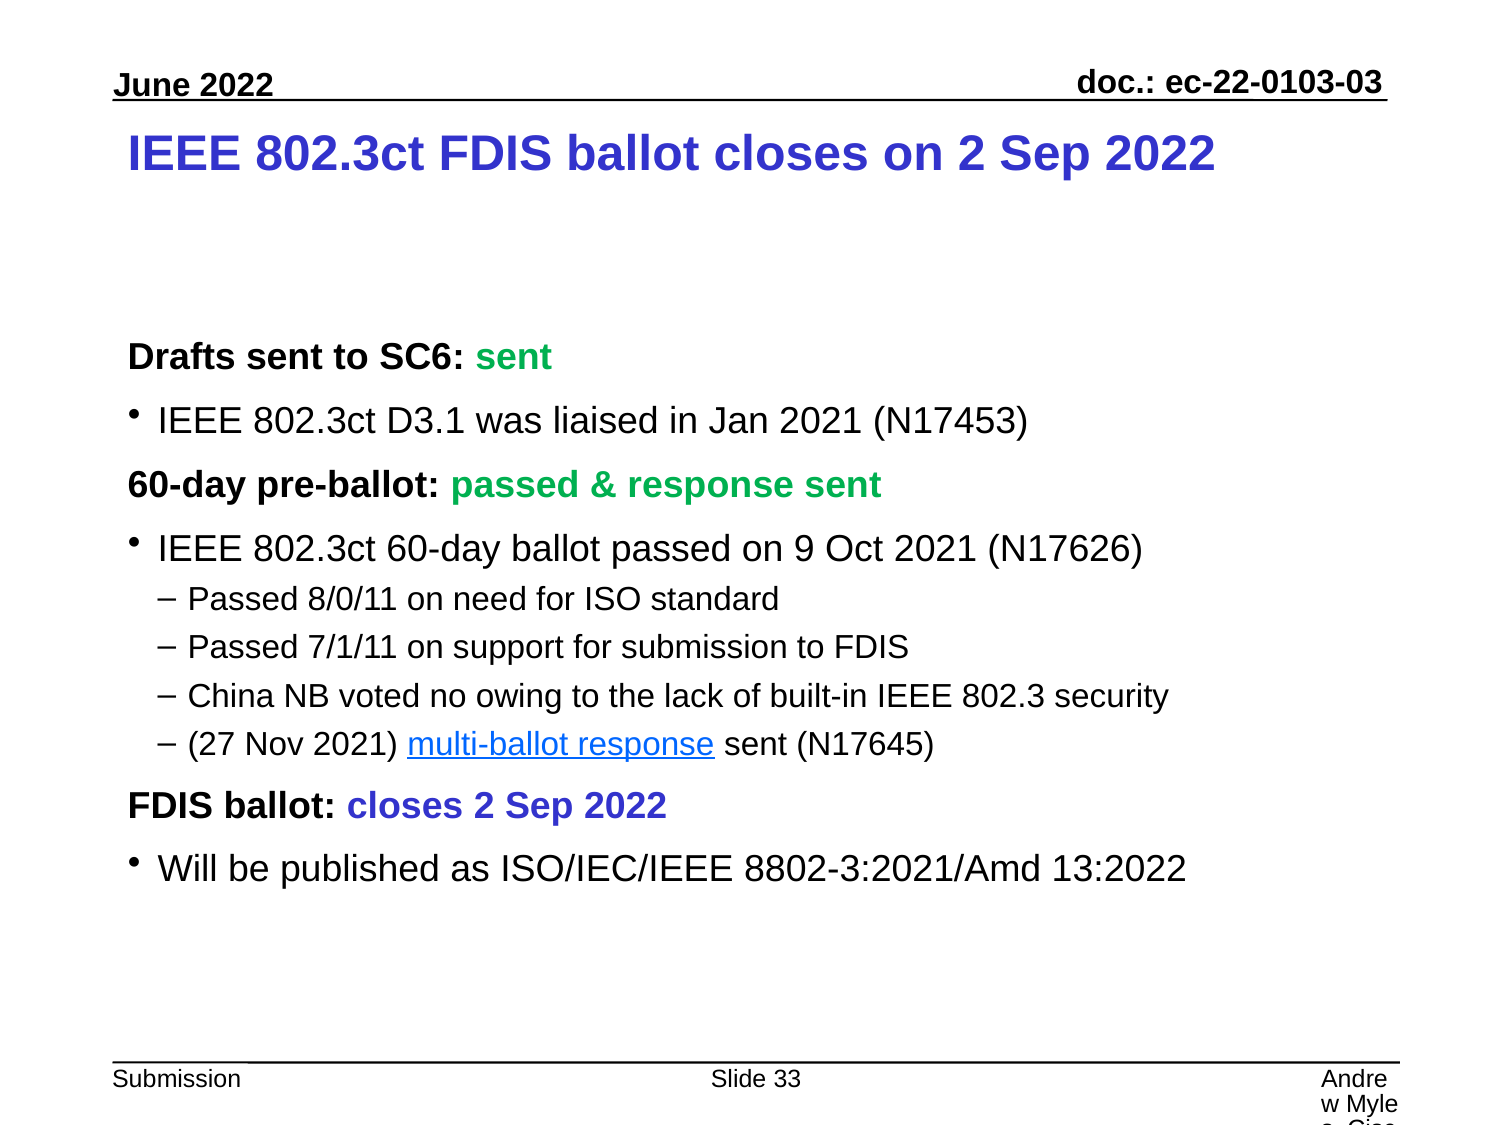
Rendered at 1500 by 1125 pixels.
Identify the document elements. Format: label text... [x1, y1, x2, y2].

title IEEE 802.3ct FDIS ballot closes on 2 Sep 2022 [112, 112, 1388, 288]
slide_number Slide 33 [709, 1061, 803, 1093]
list Drafts sent to SC6: sent IEEE 802.3ct D3.1 was liaised in Jan 2021 (N17453) 60-day pre-ballot: passed & response sent IEEE 802.3ct 60-day ballot passed on 9 Oct 2021 (N17626) Passed 8/0/11 on need for ISO standard Passed 7/1/11 on support for submission to FDIS China NB voted no owing to the lack of built-in IEEE 802.3 security (27 Nov 2021) multi-ballot response sent (N17645) FDIS ballot: closes 2 Sep 2022 Will be published as ISO/IEC/IEEE 8802-3:2021/Amd 13:2022 [112, 324, 1388, 1000]
footer Andrew Myles, Cisco [1320, 1061, 1402, 1093]
